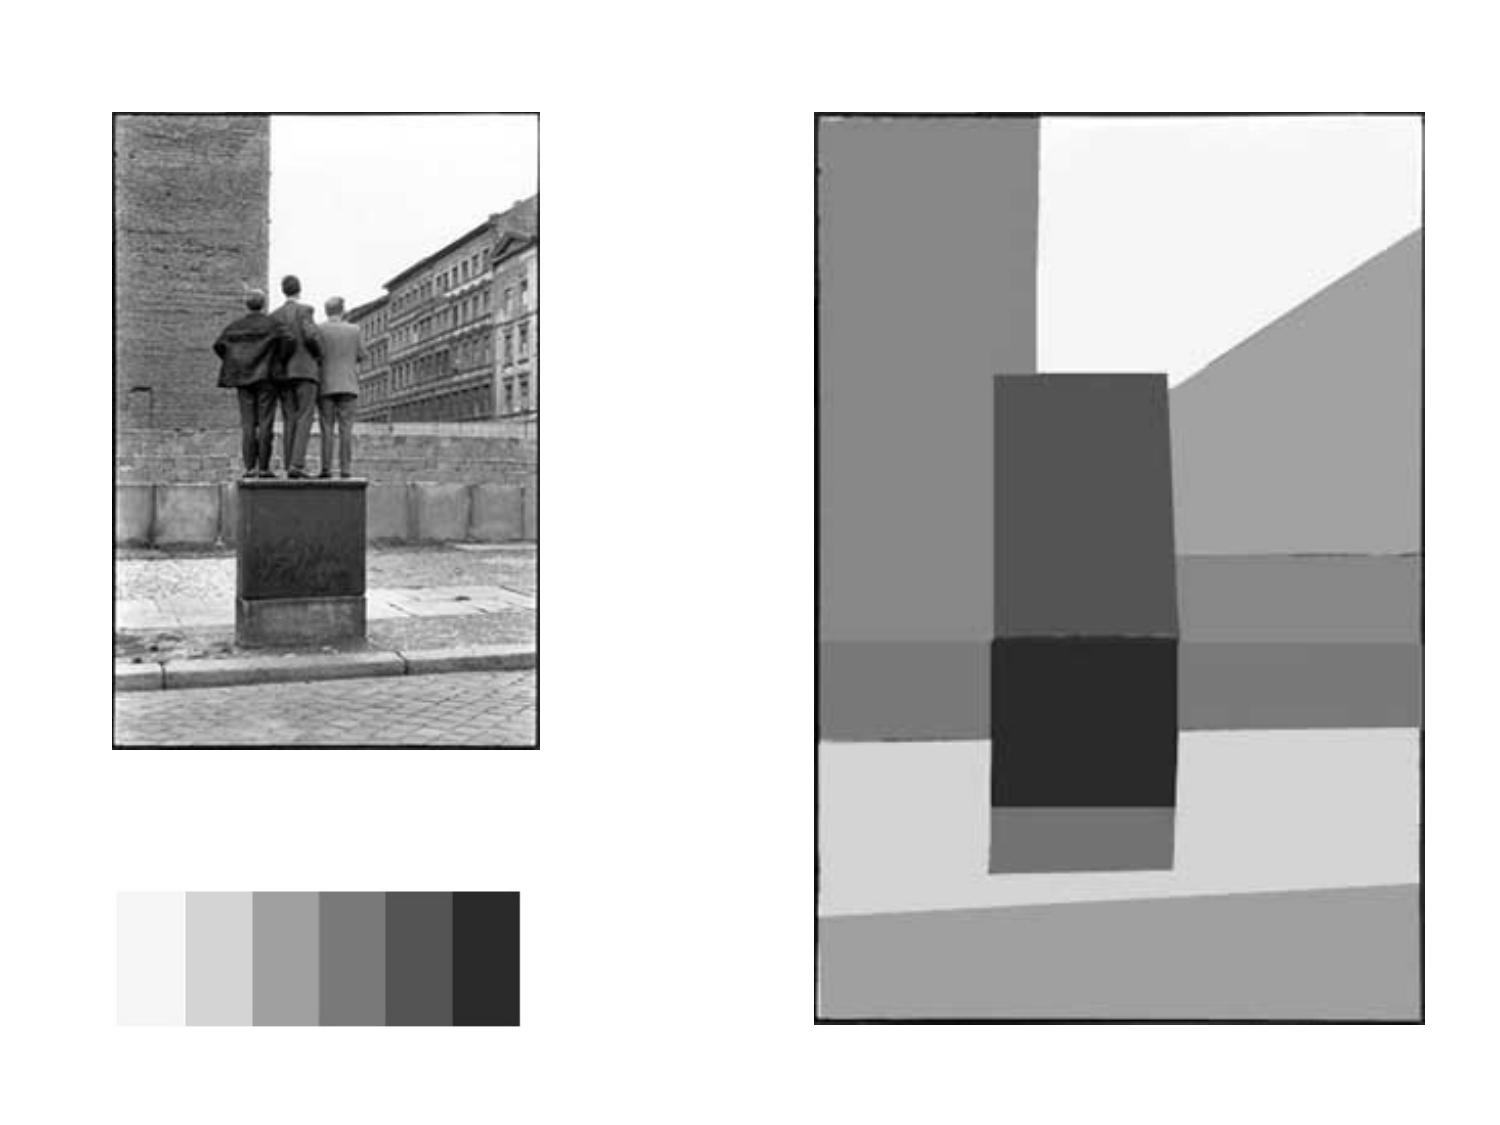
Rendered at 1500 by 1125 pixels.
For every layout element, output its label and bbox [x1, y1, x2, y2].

picture [814, 112, 1426, 1026]
picture [112, 112, 540, 751]
picture [112, 887, 526, 1033]
